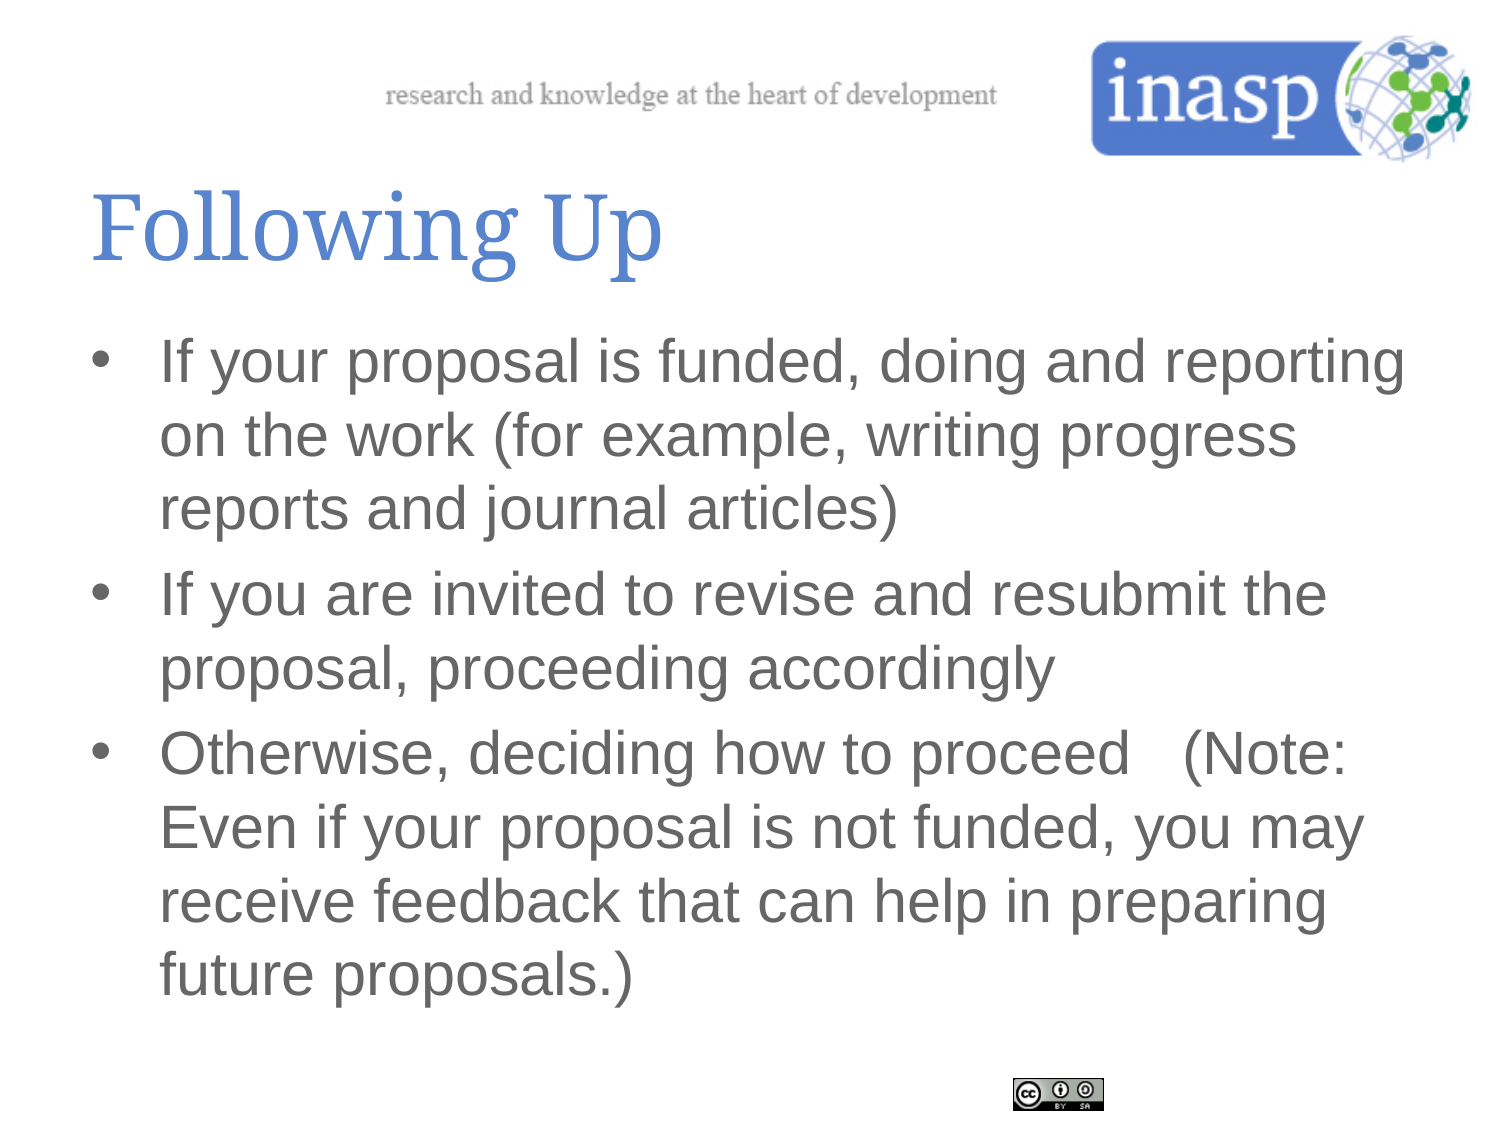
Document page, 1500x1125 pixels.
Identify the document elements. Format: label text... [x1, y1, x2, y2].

list If your proposal is funded, doing and reporting on the work (for example, writing progress reports and journal articles) If you are invited to revise and resubmit the proposal, proceeding accordingly Otherwise, deciding how to proceed (Note: Even if your proposal is not funded, you may receive feedback that can help in preparing future proposals.) [75, 313, 1426, 1020]
picture [1013, 1078, 1104, 1111]
picture [385, 24, 1484, 173]
title Following Up [75, 154, 1425, 294]
